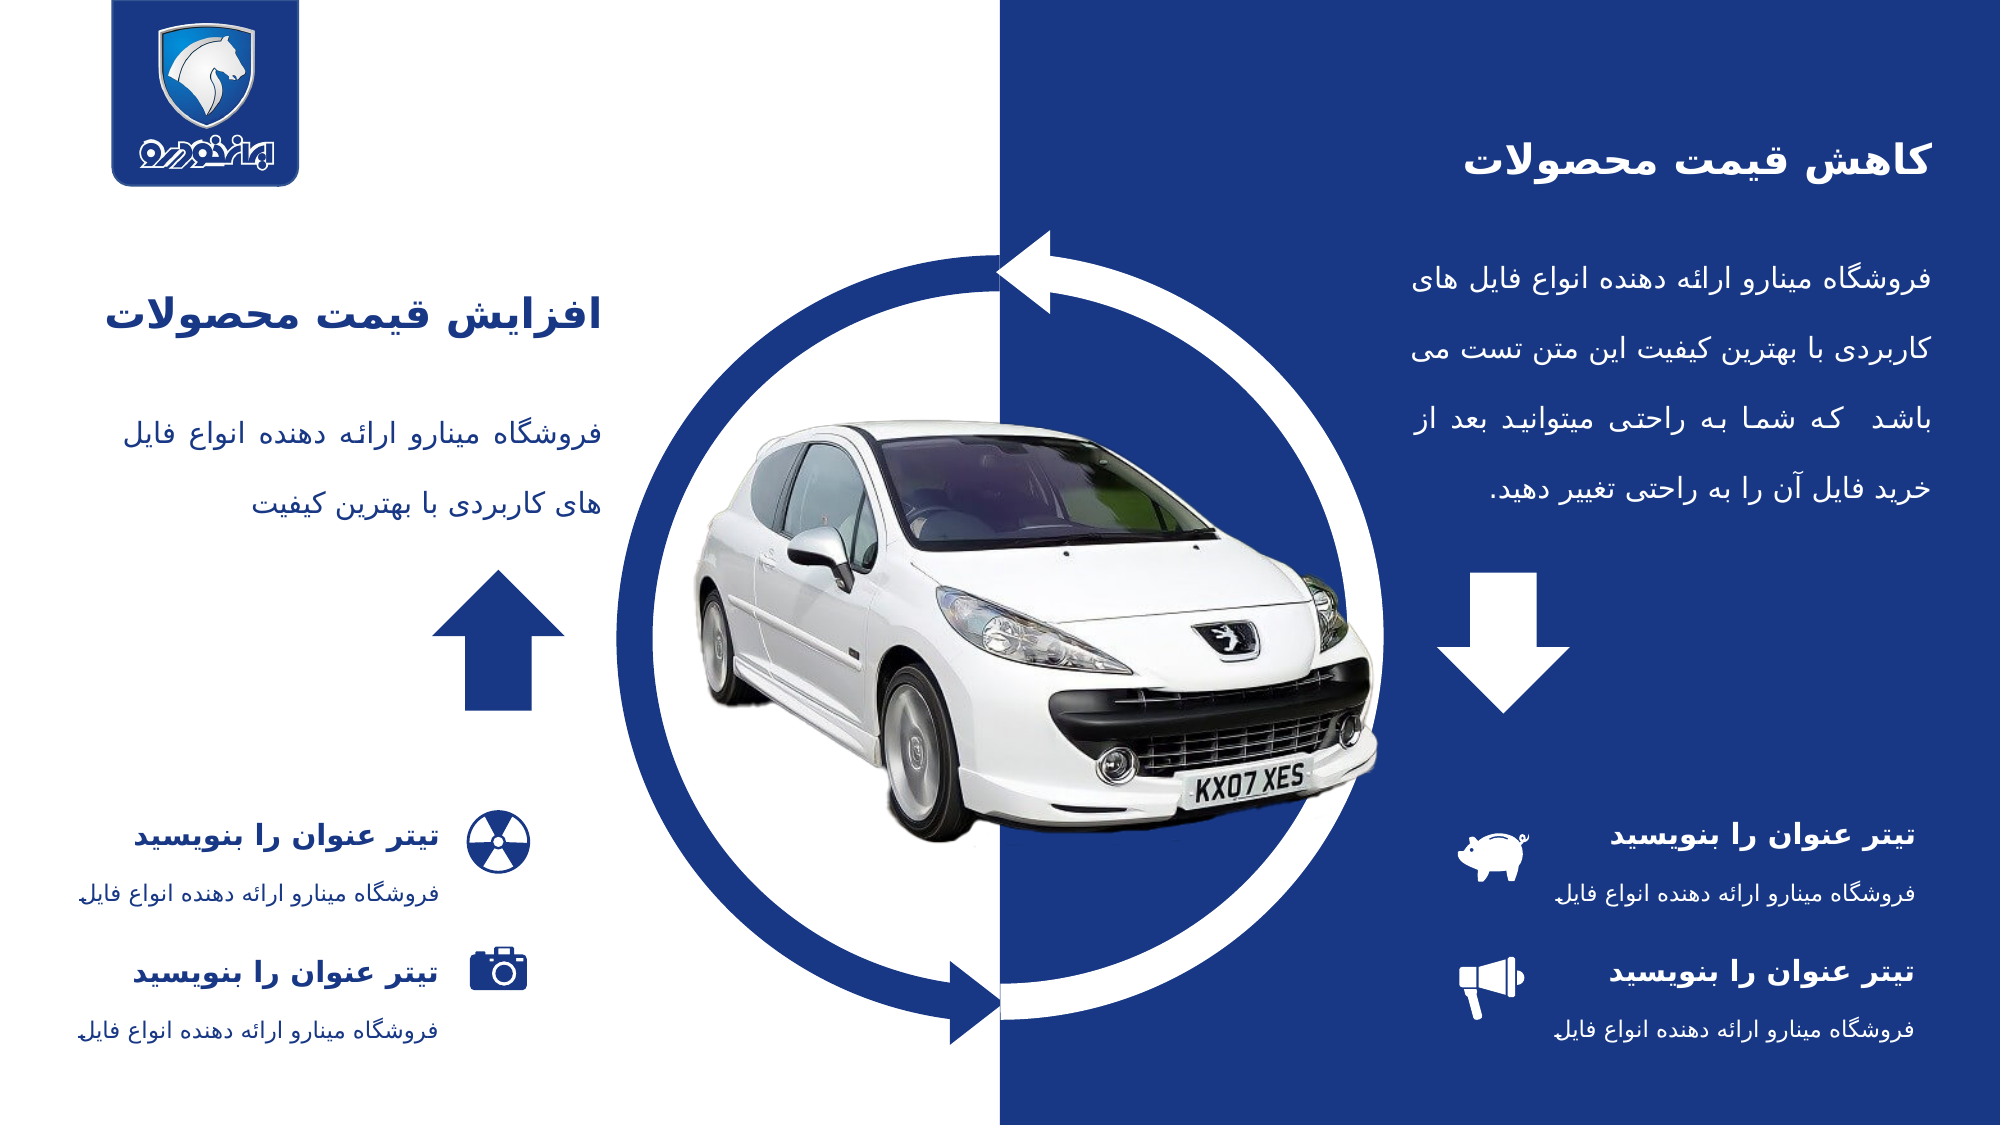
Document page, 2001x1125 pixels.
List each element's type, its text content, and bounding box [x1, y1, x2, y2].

text_box فروشگاه مینارو ارائه دهنده انواع فایل های کاربردی با بهترین کیفیت این متن تست می باشد که شما به راحتی میتوانید بعد از خرید فایل آن را به راحتی تغییر دهید. [1395, 217, 1947, 512]
text_box [429, 568, 568, 712]
text_box [999, 0, 2000, 1125]
text_box [1514, 832, 1530, 882]
text_box تیتر عنوان را بنویسید فروشگاه مینارو ارائه دهنده انواع فایل [53, 773, 455, 914]
text_box فروشگاه مینارو ارائه دهنده انواع فایل های کاربردی با بهترین کیفیت [104, 371, 604, 527]
text_box تیتر عنوان را بنویسید فروشگاه مینارو ارائه دهنده انواع فایل [1529, 910, 1931, 1050]
text_box تیتر عنوان را بنویسید فروشگاه مینارو ارائه دهنده انواع فایل [52, 910, 454, 1051]
text_box [465, 809, 532, 875]
picture [604, 369, 1514, 895]
text_box افزایش قیمت محصولات [48, 279, 616, 345]
text_box [1458, 955, 1526, 1021]
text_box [616, 895, 1384, 1045]
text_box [616, 230, 1384, 369]
text_box کاهش قیمت محصولات [1407, 125, 1947, 190]
text_box [111, 0, 300, 187]
text_box [468, 945, 528, 992]
text_box تیتر عنوان را بنویسید فروشگاه مینارو ارائه دهنده انواع فایل [1530, 773, 1931, 910]
text_box [1514, 571, 1573, 705]
picture [127, 12, 283, 186]
